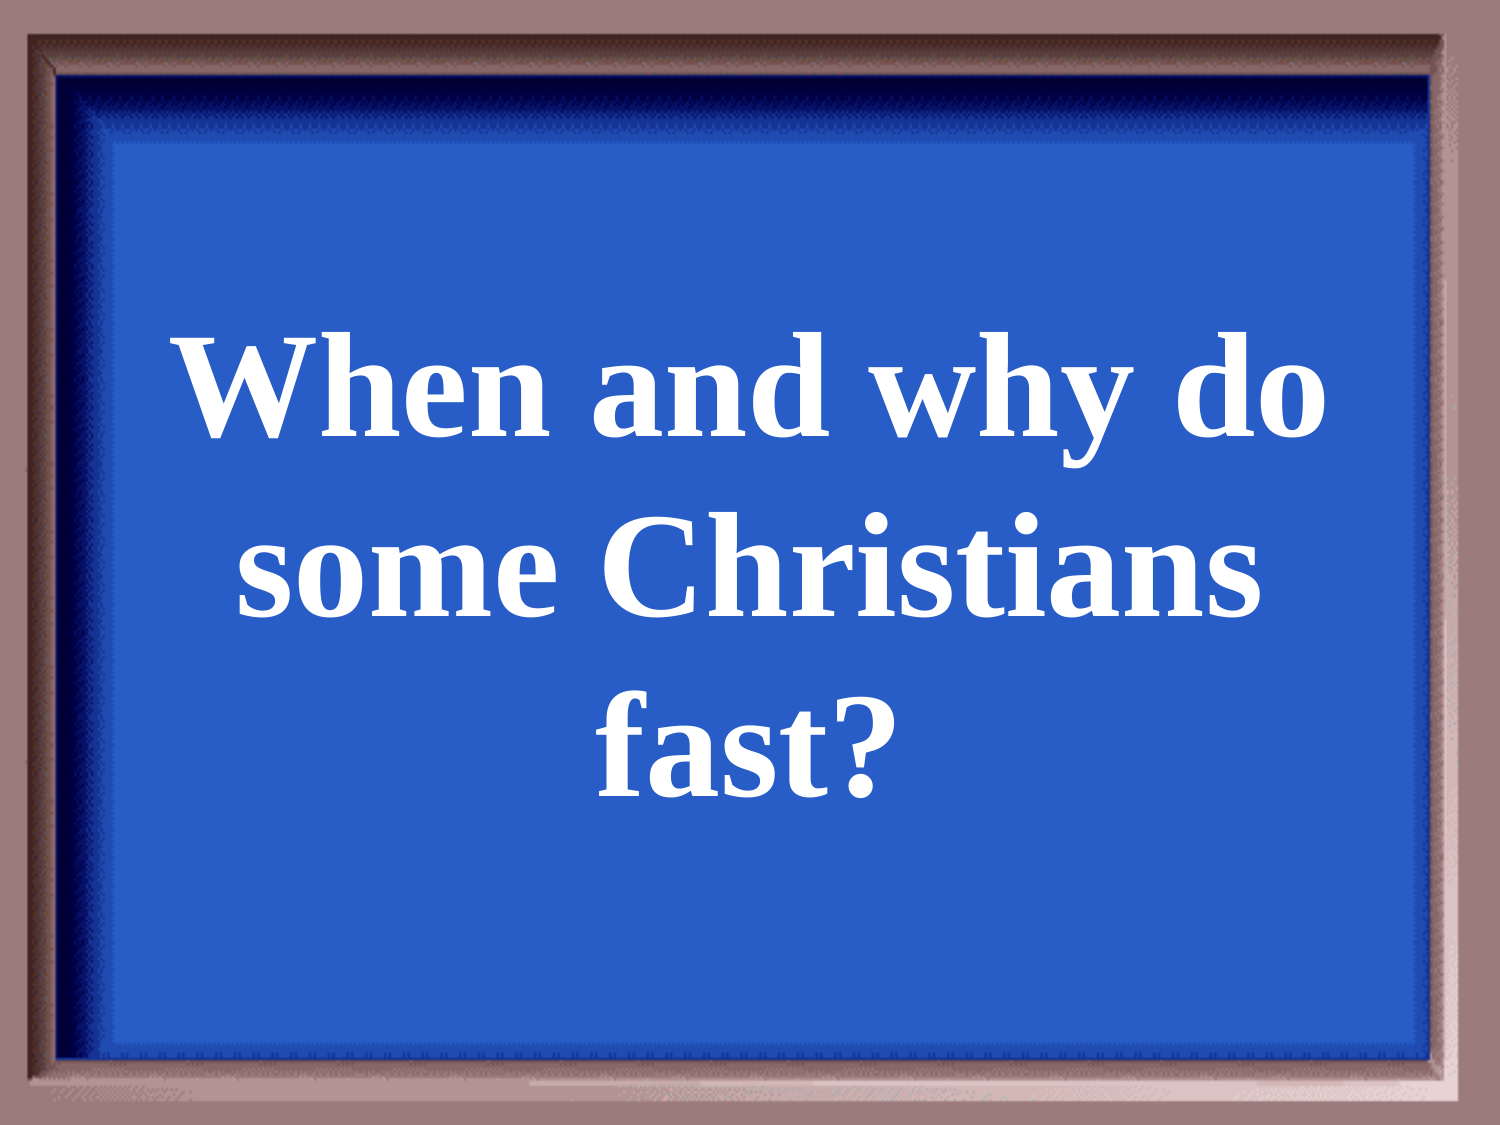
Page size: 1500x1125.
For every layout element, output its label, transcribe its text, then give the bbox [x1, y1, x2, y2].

picture [0, 0, 1500, 1125]
title When and why do some Christians fast? [112, 462, 1388, 650]
